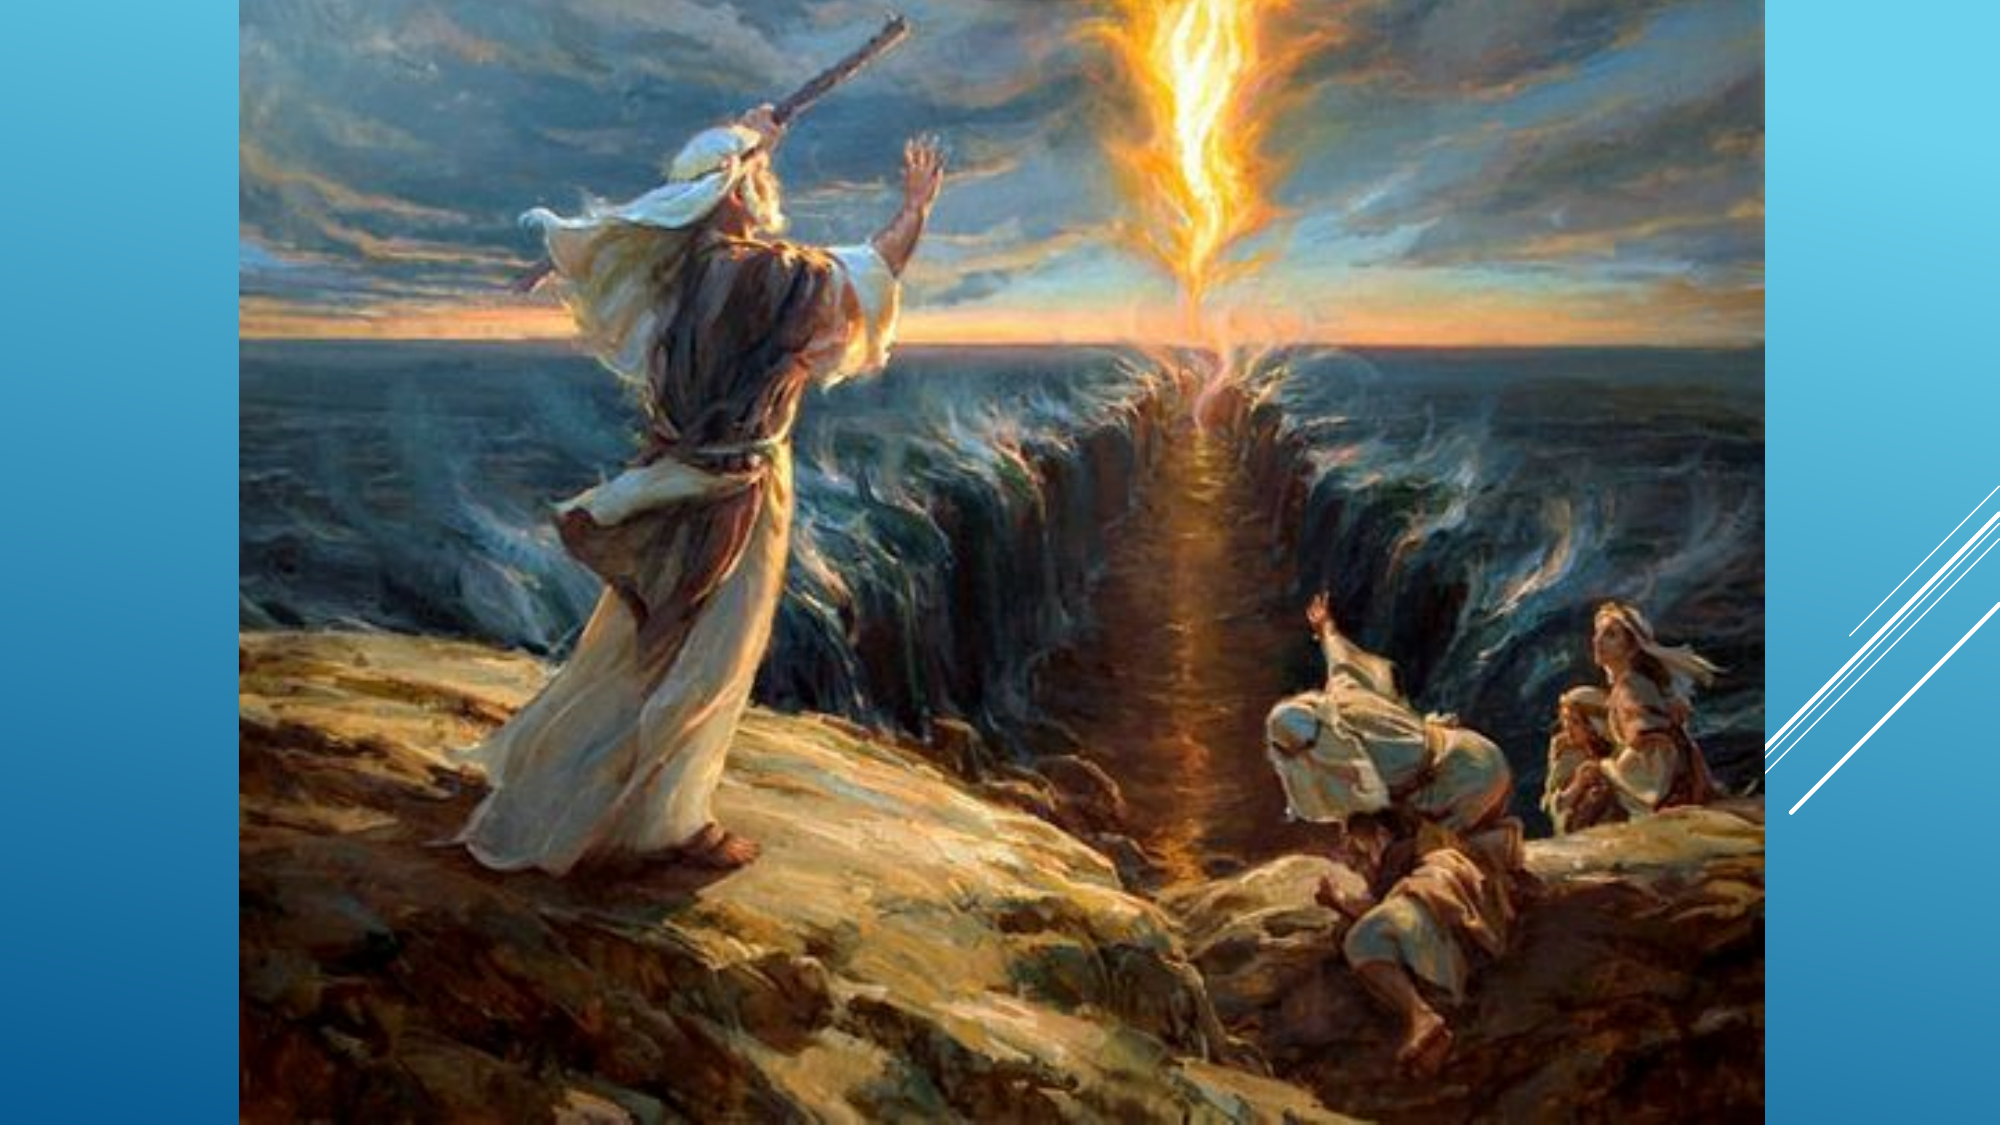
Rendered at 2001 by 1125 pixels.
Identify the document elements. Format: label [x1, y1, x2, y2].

picture [239, 0, 1765, 1125]
